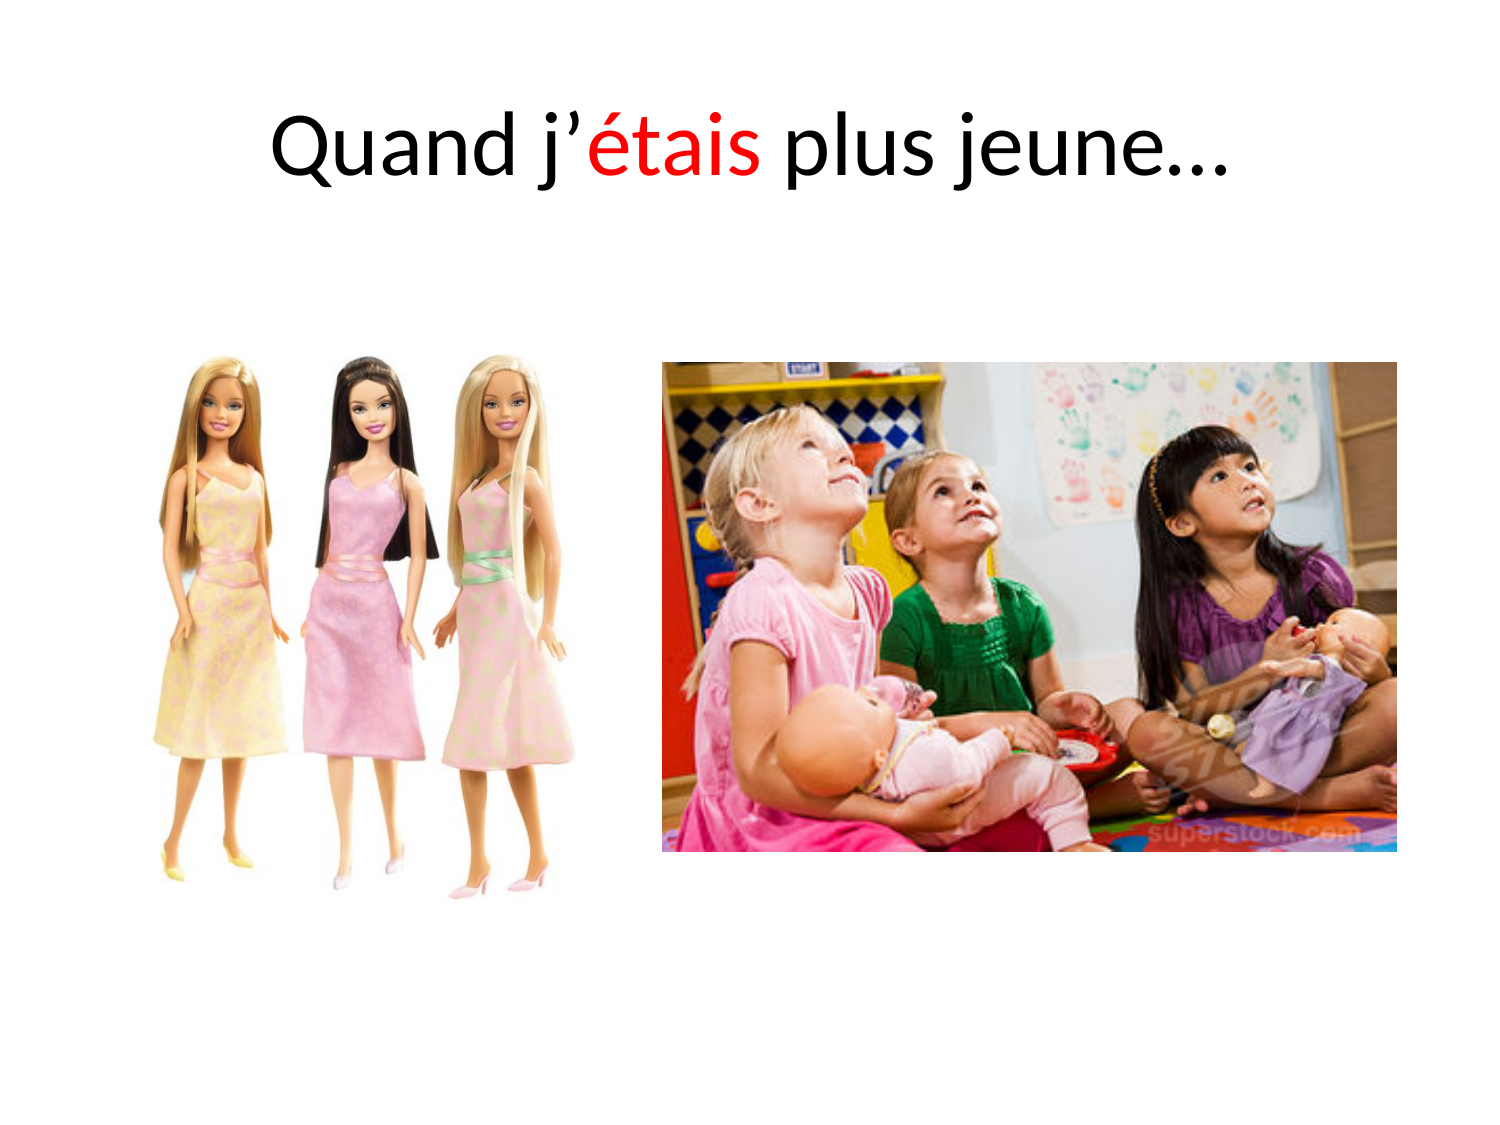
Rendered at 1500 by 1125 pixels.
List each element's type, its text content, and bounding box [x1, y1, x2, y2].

picture [662, 362, 1398, 852]
title Quand j’étais plus jeune… [75, 45, 1425, 233]
picture [87, 337, 613, 905]
